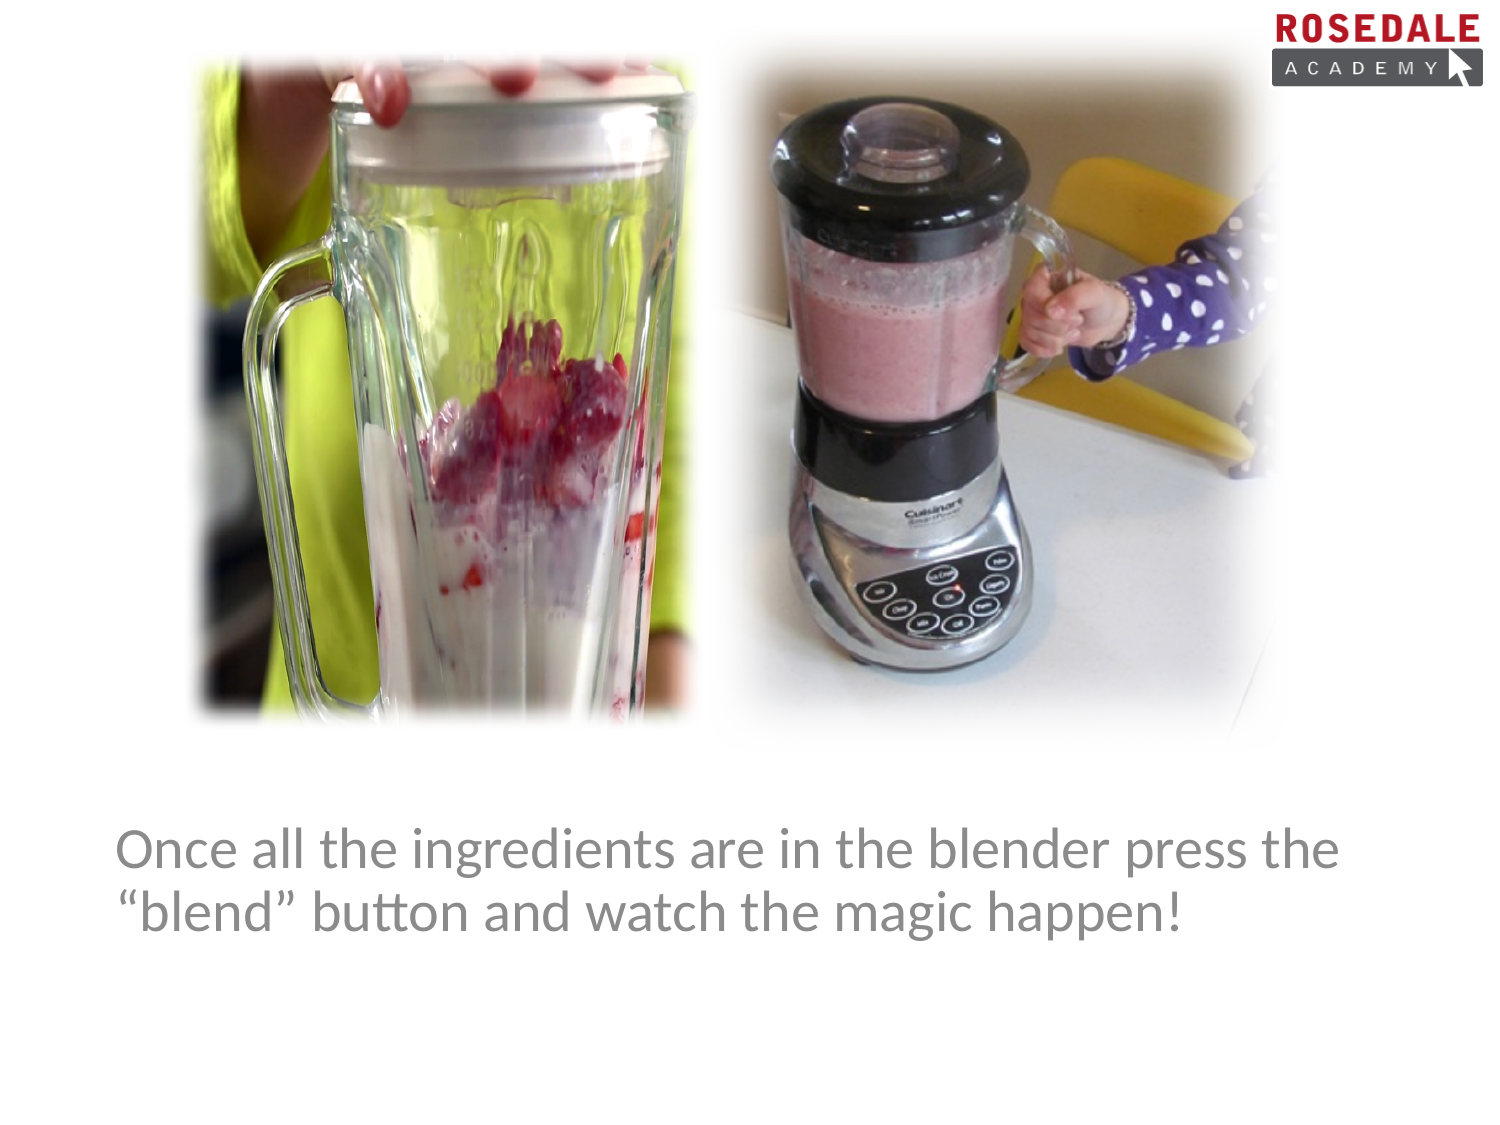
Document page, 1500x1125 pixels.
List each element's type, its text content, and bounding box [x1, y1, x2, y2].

list Once all the ingredients are in the blender press the “blend” button and watch the magic happen! [100, 810, 1395, 1057]
picture [708, 10, 1487, 753]
picture [182, 49, 704, 730]
